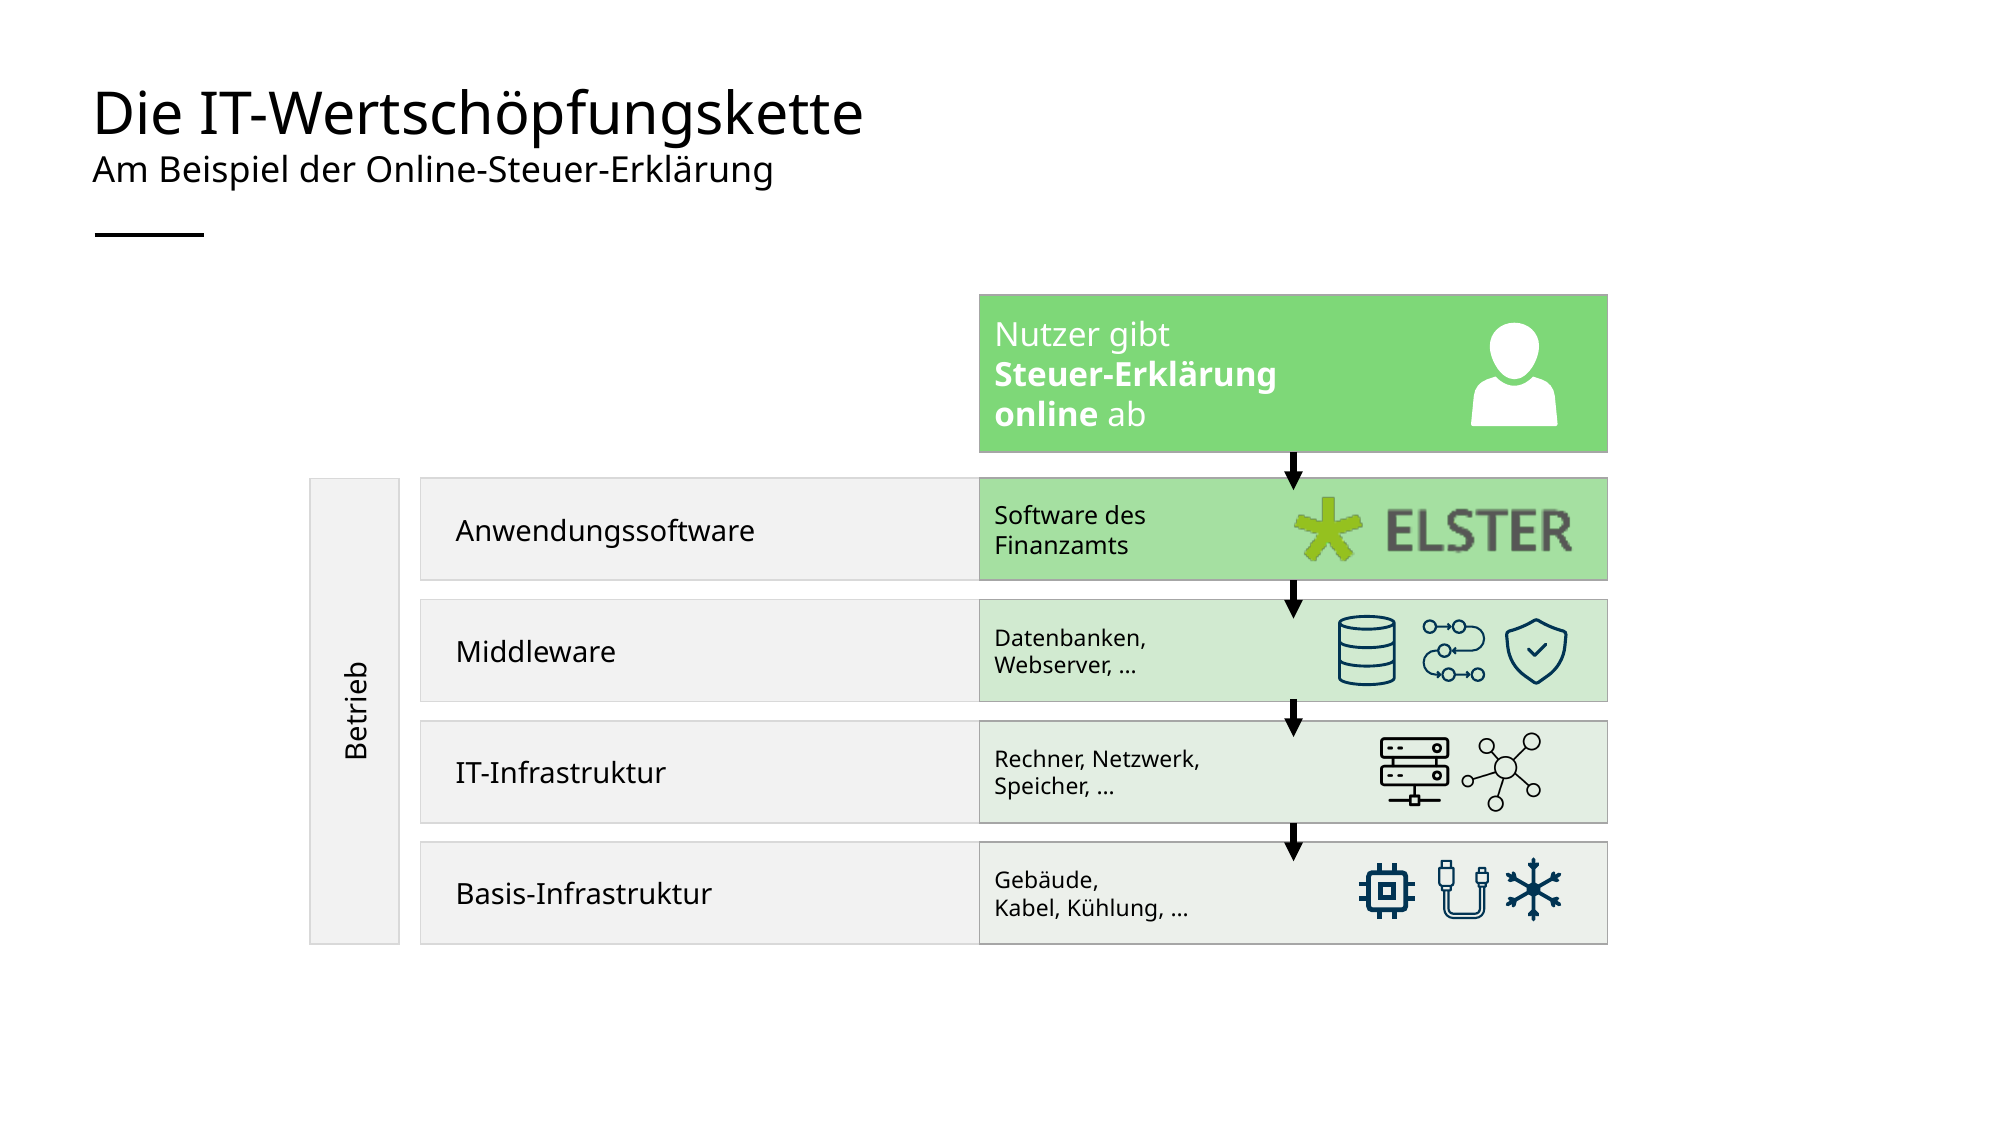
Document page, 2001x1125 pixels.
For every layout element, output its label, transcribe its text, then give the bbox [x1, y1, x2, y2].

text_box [309, 478, 1608, 945]
picture [1279, 478, 1592, 581]
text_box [1438, 857, 1562, 922]
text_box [1358, 863, 1415, 920]
title Die IT-Wertschöpfungskette Am Beispiel der Online-Steuer-Erklärung [77, 67, 1803, 197]
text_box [1504, 618, 1568, 685]
picture [1377, 734, 1452, 809]
picture [1455, 727, 1546, 817]
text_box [1471, 322, 1558, 426]
text_box Nutzer gibt Steuer-Erklärung online ab [979, 295, 1608, 452]
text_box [1422, 619, 1486, 682]
